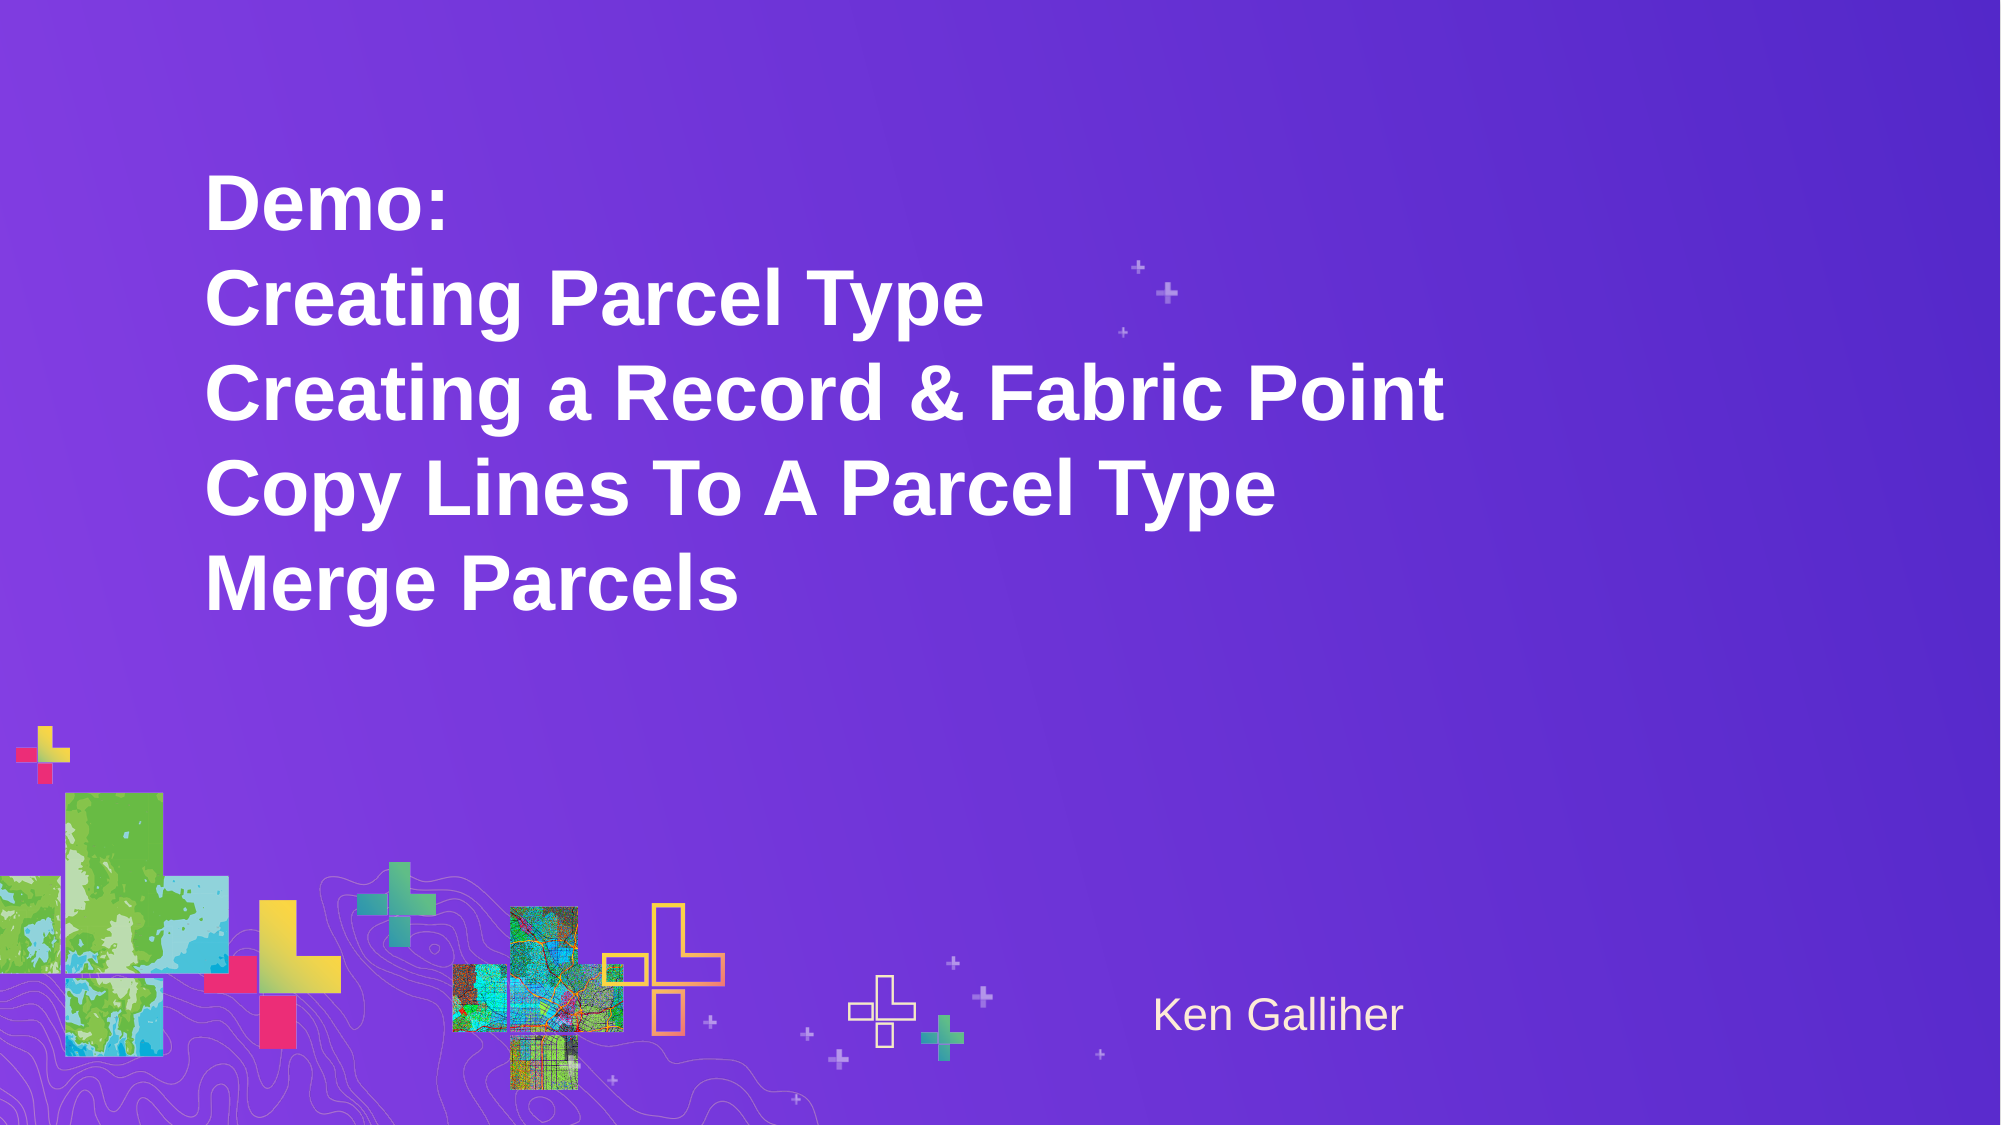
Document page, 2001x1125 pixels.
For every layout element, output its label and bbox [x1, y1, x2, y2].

text_box [0, 0, 2000, 1125]
